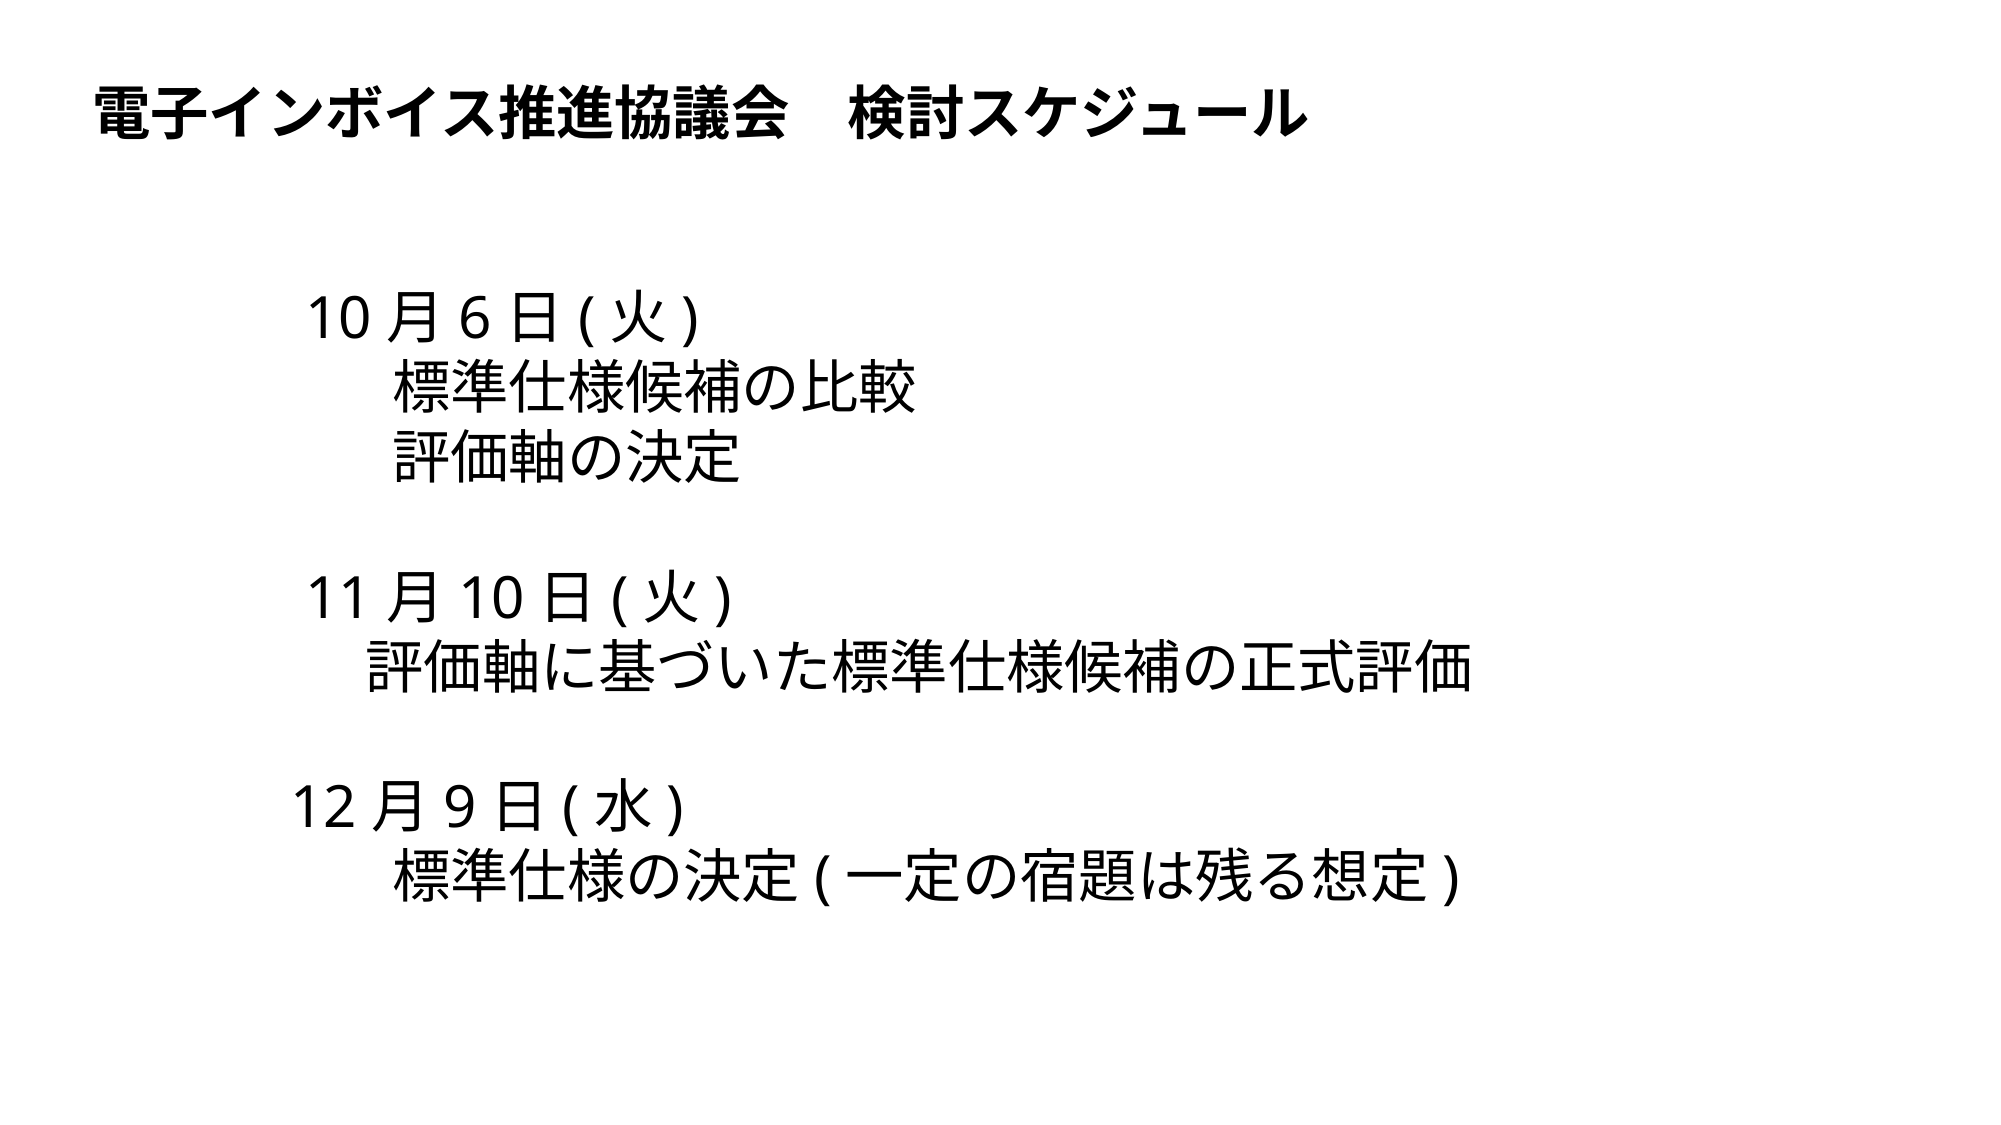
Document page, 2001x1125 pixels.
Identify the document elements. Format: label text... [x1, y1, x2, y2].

text_box 10月6日(火) 標準仕様候補の比較 評価軸の決定 11月10日(火) 評価軸に基づいた標準仕様候補の正式評価 12月9日(水) 標準仕様の決定(一定の宿題は残る想定) [275, 272, 1668, 917]
text_box 電子インボイス推進協議会 検討スケジュール [77, 68, 1440, 154]
